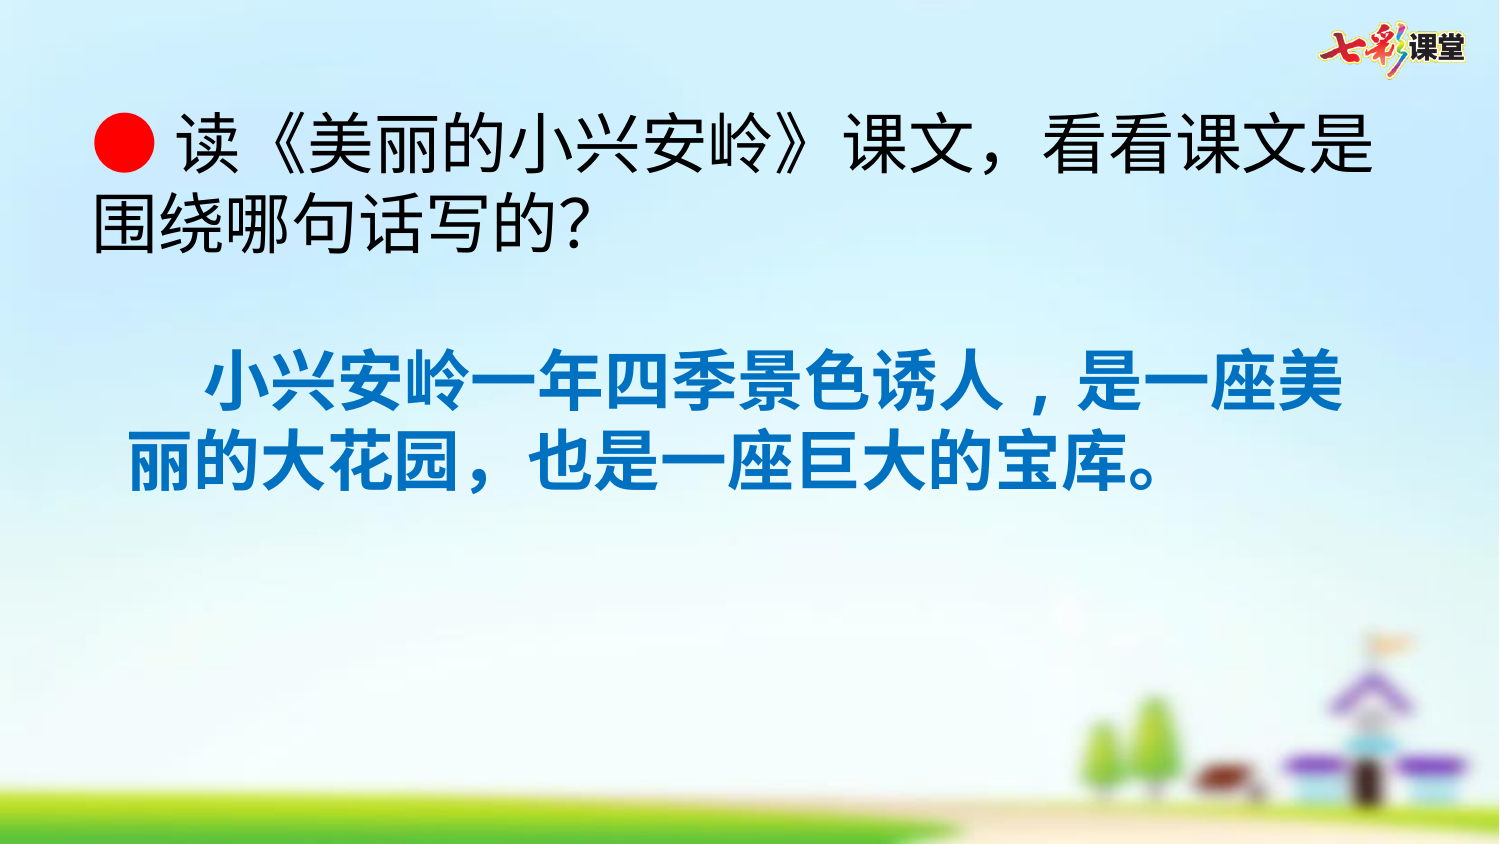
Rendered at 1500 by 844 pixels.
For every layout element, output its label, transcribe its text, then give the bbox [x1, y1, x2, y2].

text_box 小兴安岭一年四季景色诱人,是一座美丽的大花园，也是一座巨大的宝库。 [112, 331, 1412, 507]
text_box ●读《美丽的小兴安岭》课文，看看课文是围绕哪句话写的？ [76, 94, 1430, 270]
picture [0, 0, 1499, 844]
